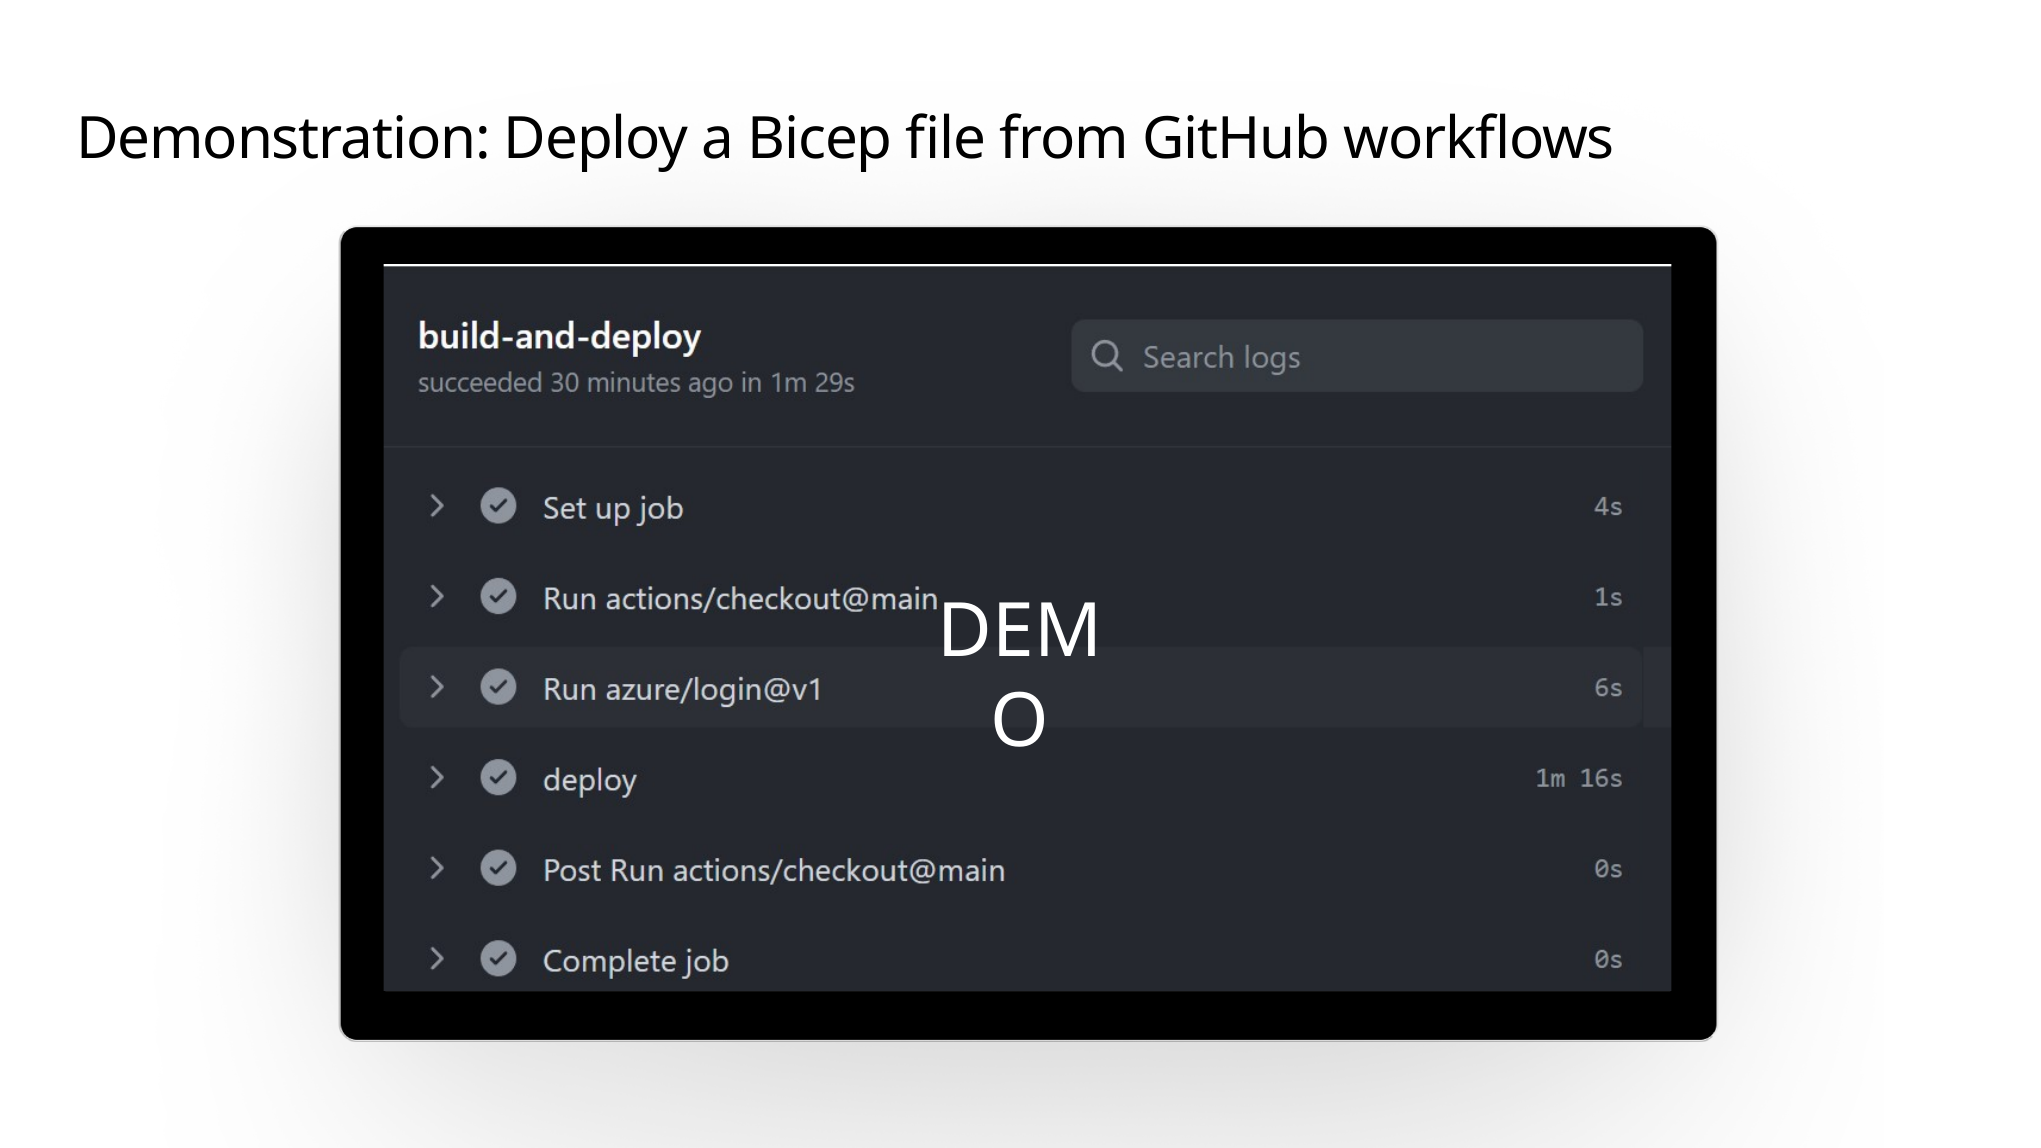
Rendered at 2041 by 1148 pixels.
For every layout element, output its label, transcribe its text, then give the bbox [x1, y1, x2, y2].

title Demonstration: Deploy a Bicep file from GitHub workflows [76, 103, 1969, 172]
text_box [383, 264, 1672, 991]
picture [64, 81, 1884, 1148]
